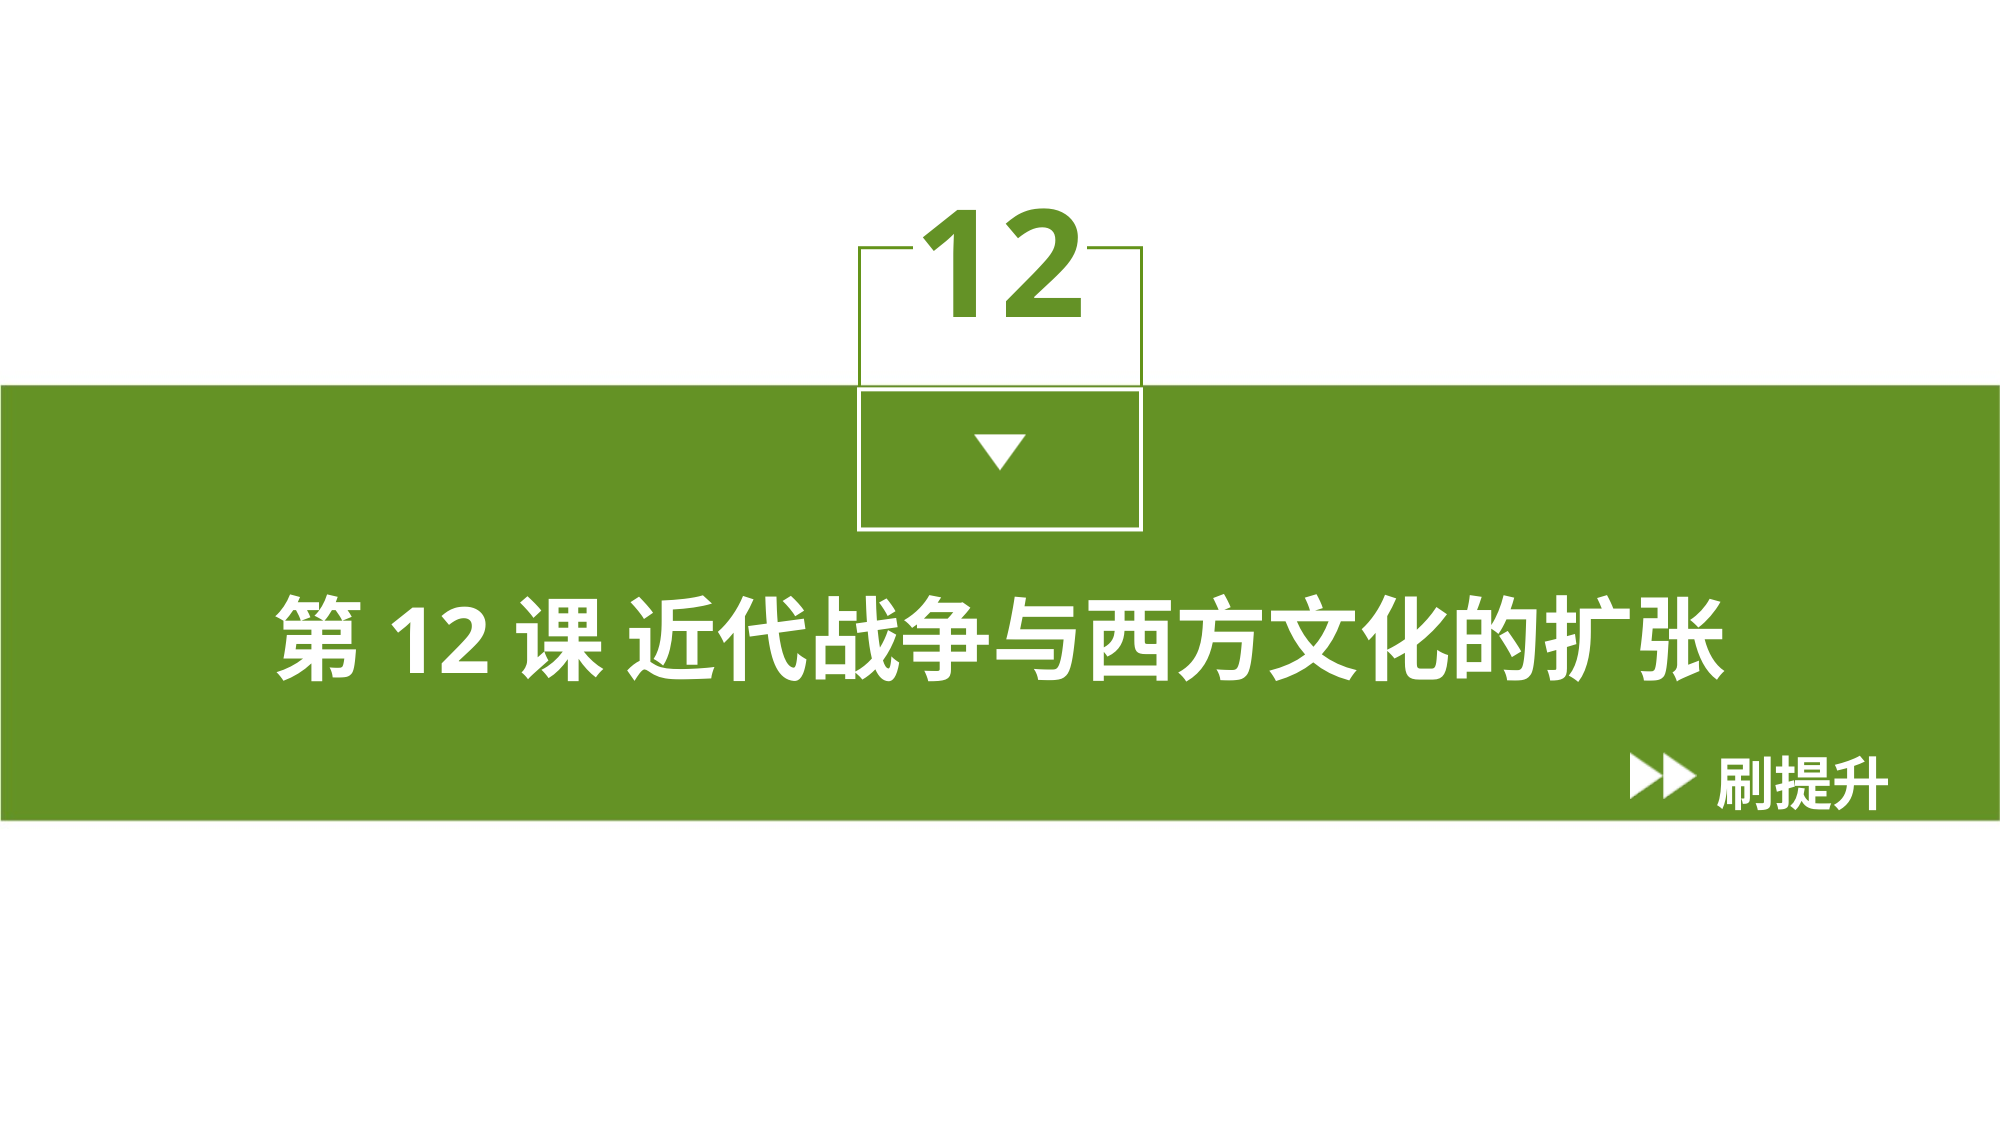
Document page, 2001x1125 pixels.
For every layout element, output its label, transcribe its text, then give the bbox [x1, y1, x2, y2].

picture [0, 699, 2000, 1125]
text_box 刷提升 [1715, 718, 1997, 812]
picture [0, 0, 2000, 572]
text_box 第12课 近代战争与西方文化的扩张 [0, 572, 2000, 699]
text_box 12 [862, 156, 1139, 353]
